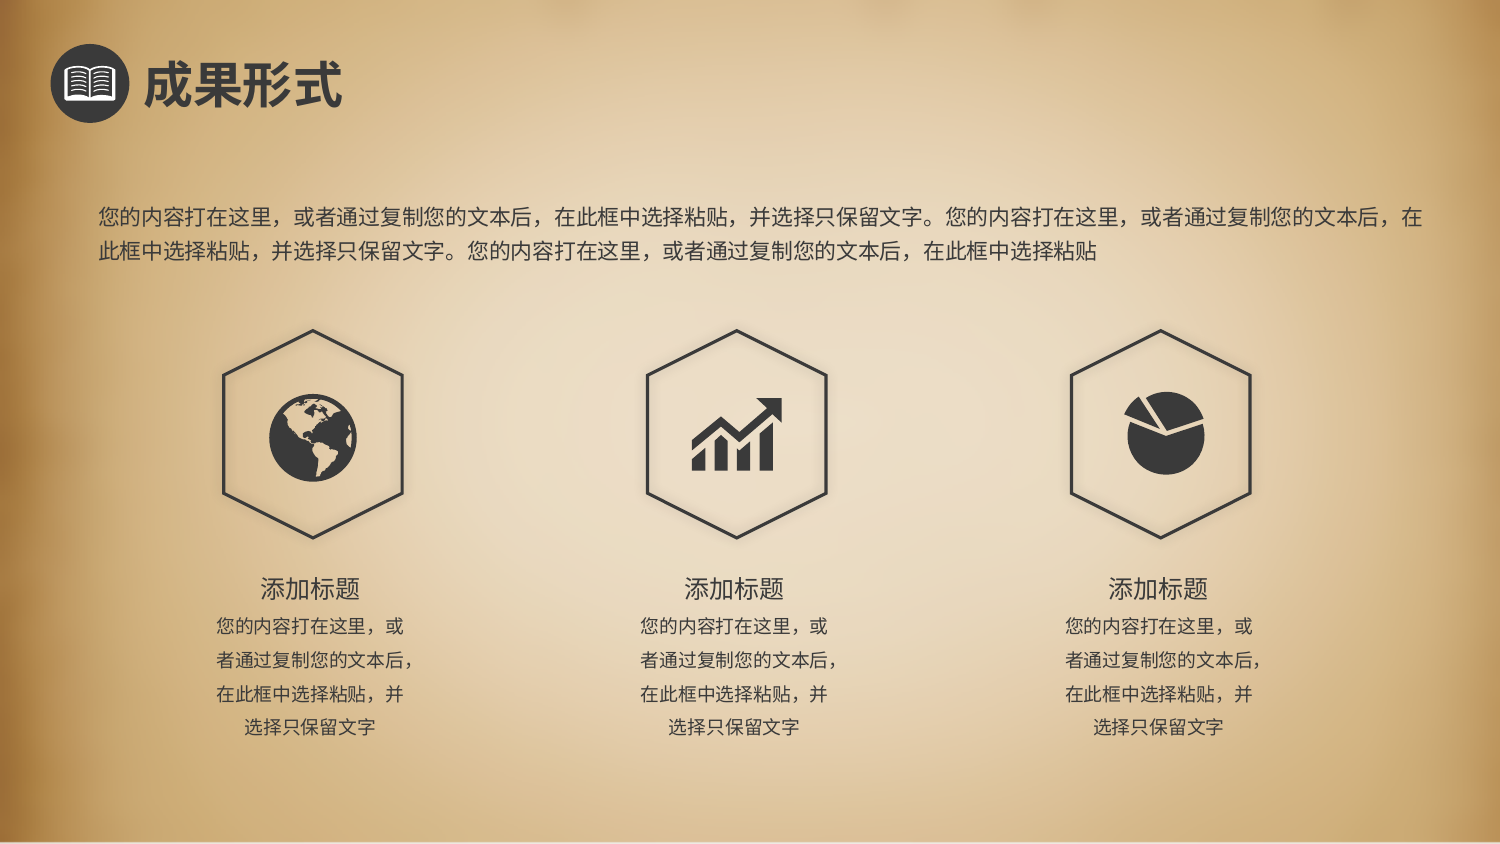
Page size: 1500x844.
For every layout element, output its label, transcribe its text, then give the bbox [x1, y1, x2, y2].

text_box 成果形式 [129, 46, 482, 121]
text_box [1044, 330, 1273, 749]
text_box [196, 330, 424, 749]
picture [0, 0, 1500, 844]
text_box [51, 45, 129, 122]
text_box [620, 330, 849, 749]
text_box 您的内容打在这里，或者通过复制您的文本后，在此框中选择粘贴，并选择只保留文字。您的内容打在这里，或者通过复制您的文本后，在此框中选择粘贴，并选择只保留文字。您的内容打在这里，或者通过复制您的文本后，在此框中选择粘贴 [83, 187, 1440, 271]
